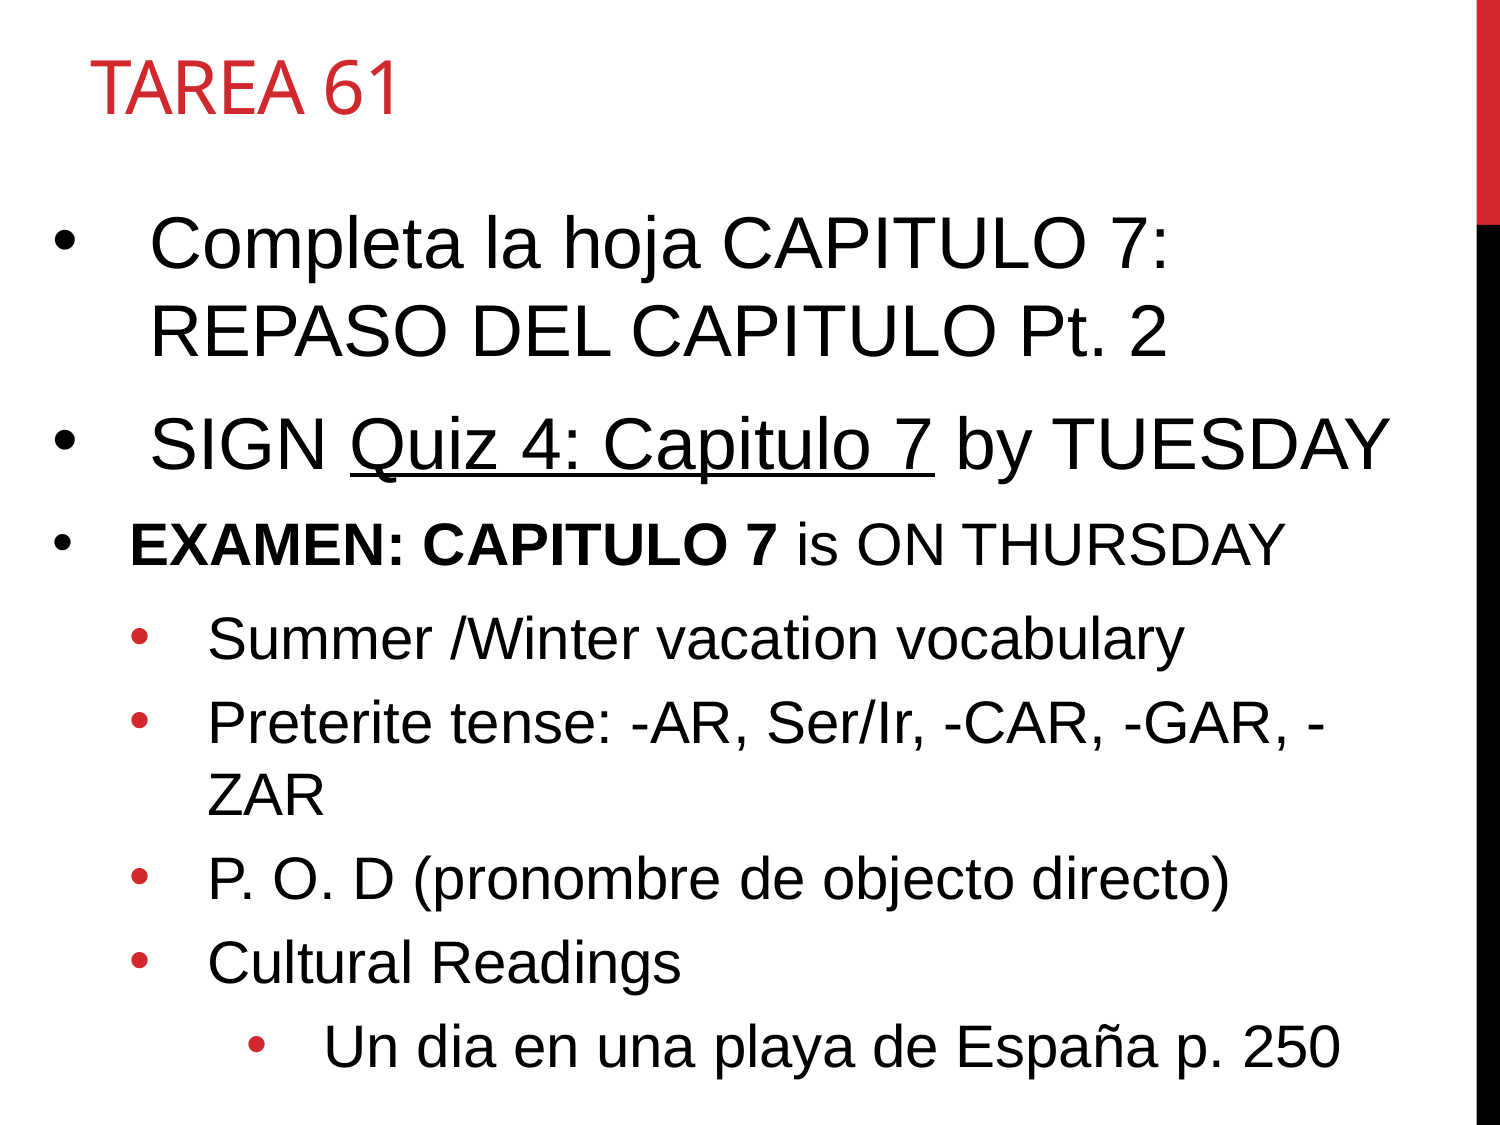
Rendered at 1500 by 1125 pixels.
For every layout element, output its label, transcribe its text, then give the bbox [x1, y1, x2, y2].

list Completa la hoja CAPITULO 7: REPASO DEL CAPITULO Pt. 2 SIGN Quiz 4: Capitulo 7 by TUESDAY EXAMEN: CAPITULO 7 is ON THURSDAY Summer /Winter vacation vocabulary Preterite tense: -AR, Ser/Ir, -CAR, -GAR, -ZAR P. O. D (pronombre de objecto directo) Cultural Readings Un dia en una playa de España p. 250 [37, 187, 1413, 1100]
title TARea 61 [75, 0, 1025, 138]
